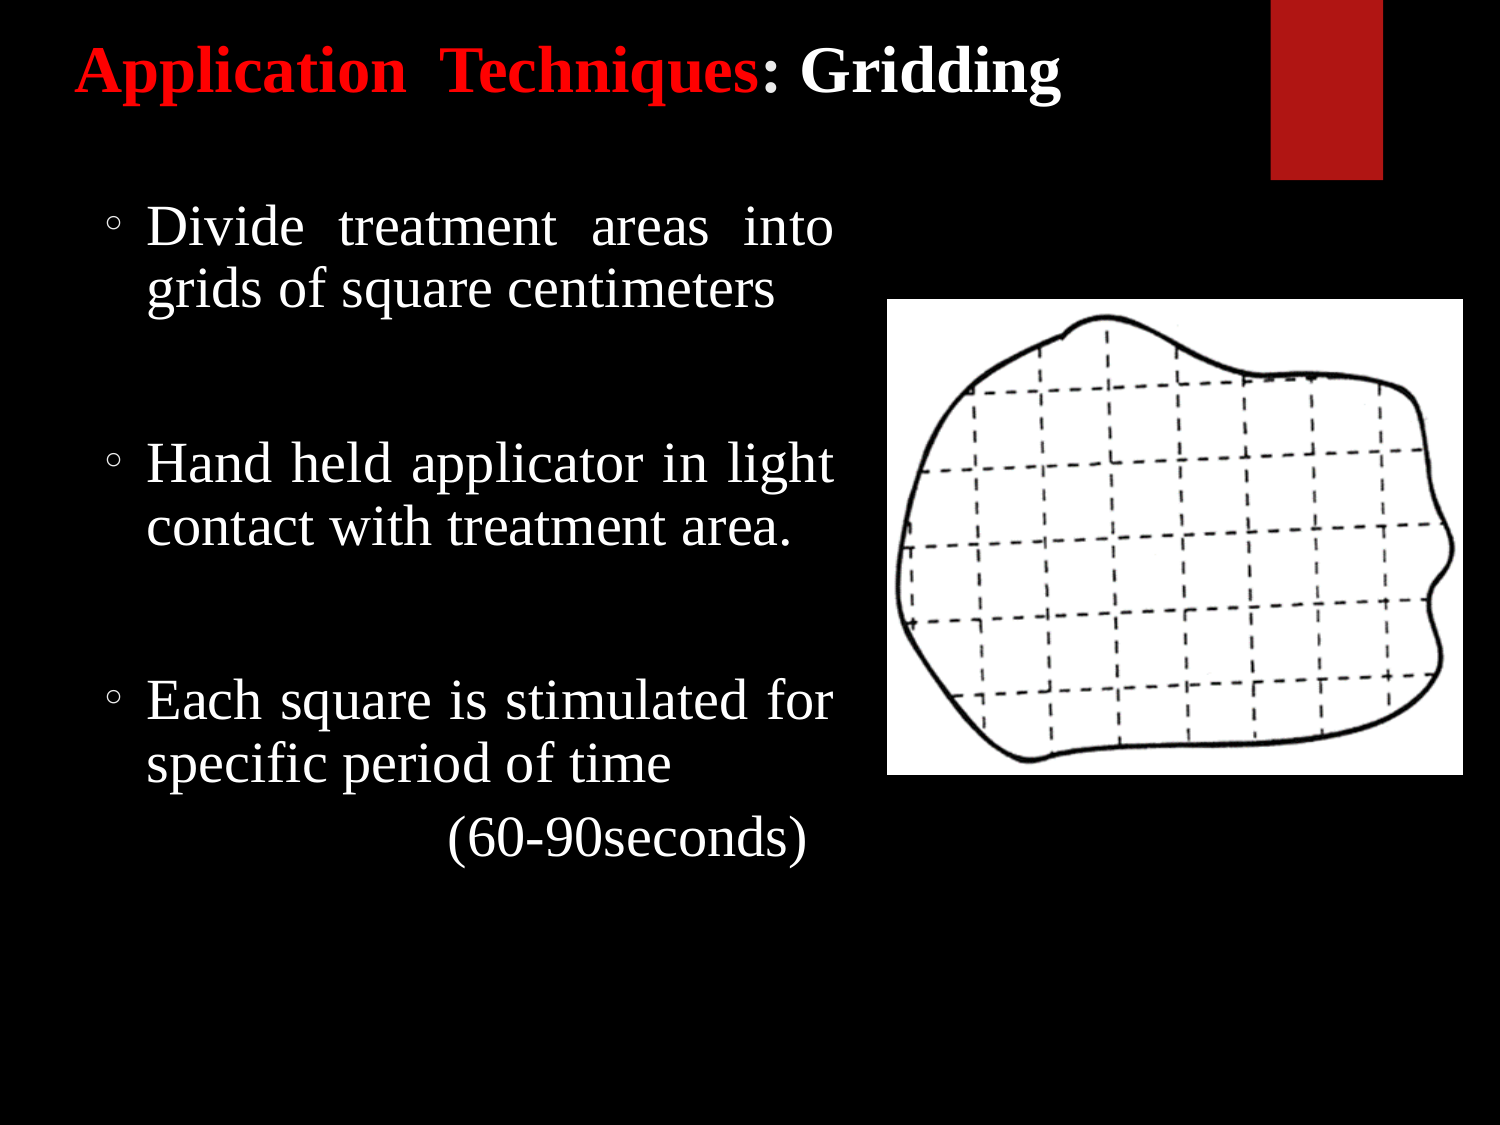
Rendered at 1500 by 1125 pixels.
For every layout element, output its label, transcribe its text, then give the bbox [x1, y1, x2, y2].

title Application Techniques: Gridding [41, 18, 1113, 131]
picture [887, 299, 1463, 776]
list Divide treatment areas into grids of square centimeters Hand held applicator in light contact with treatment area. Each square is stimulated for specific period of time (60-90seconds) [29, 187, 850, 1000]
